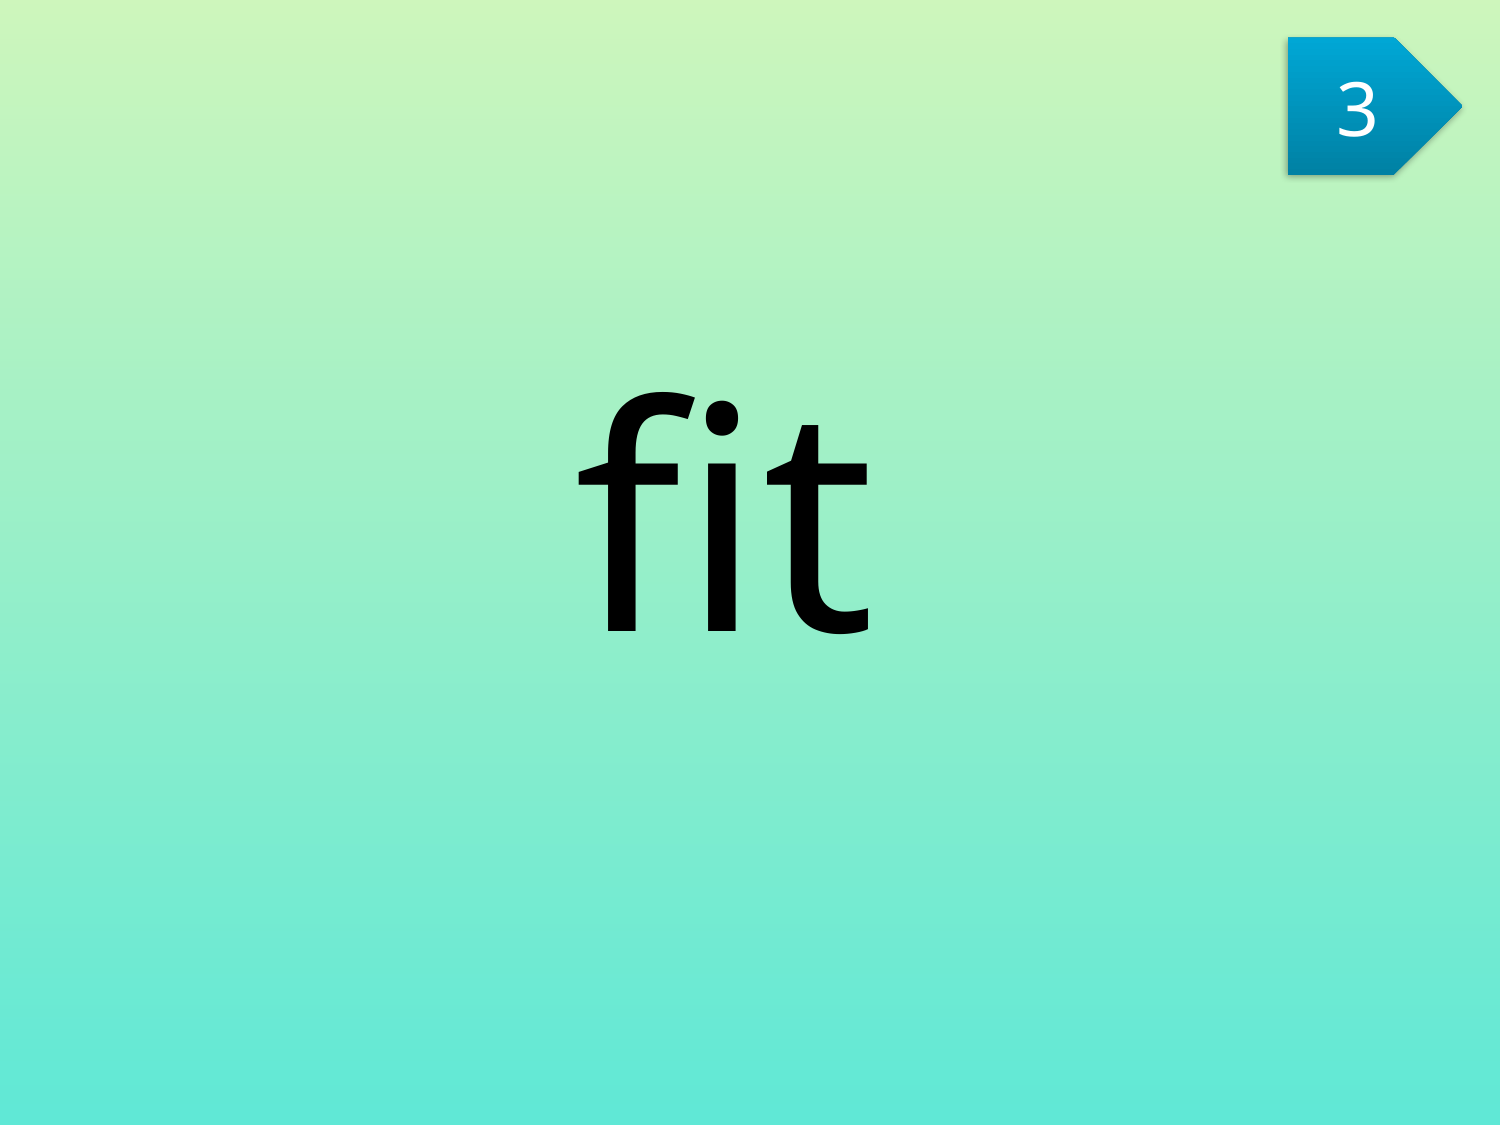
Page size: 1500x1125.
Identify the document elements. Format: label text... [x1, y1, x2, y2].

title fit [50, 412, 1400, 600]
text_box 3 [1287, 37, 1463, 175]
